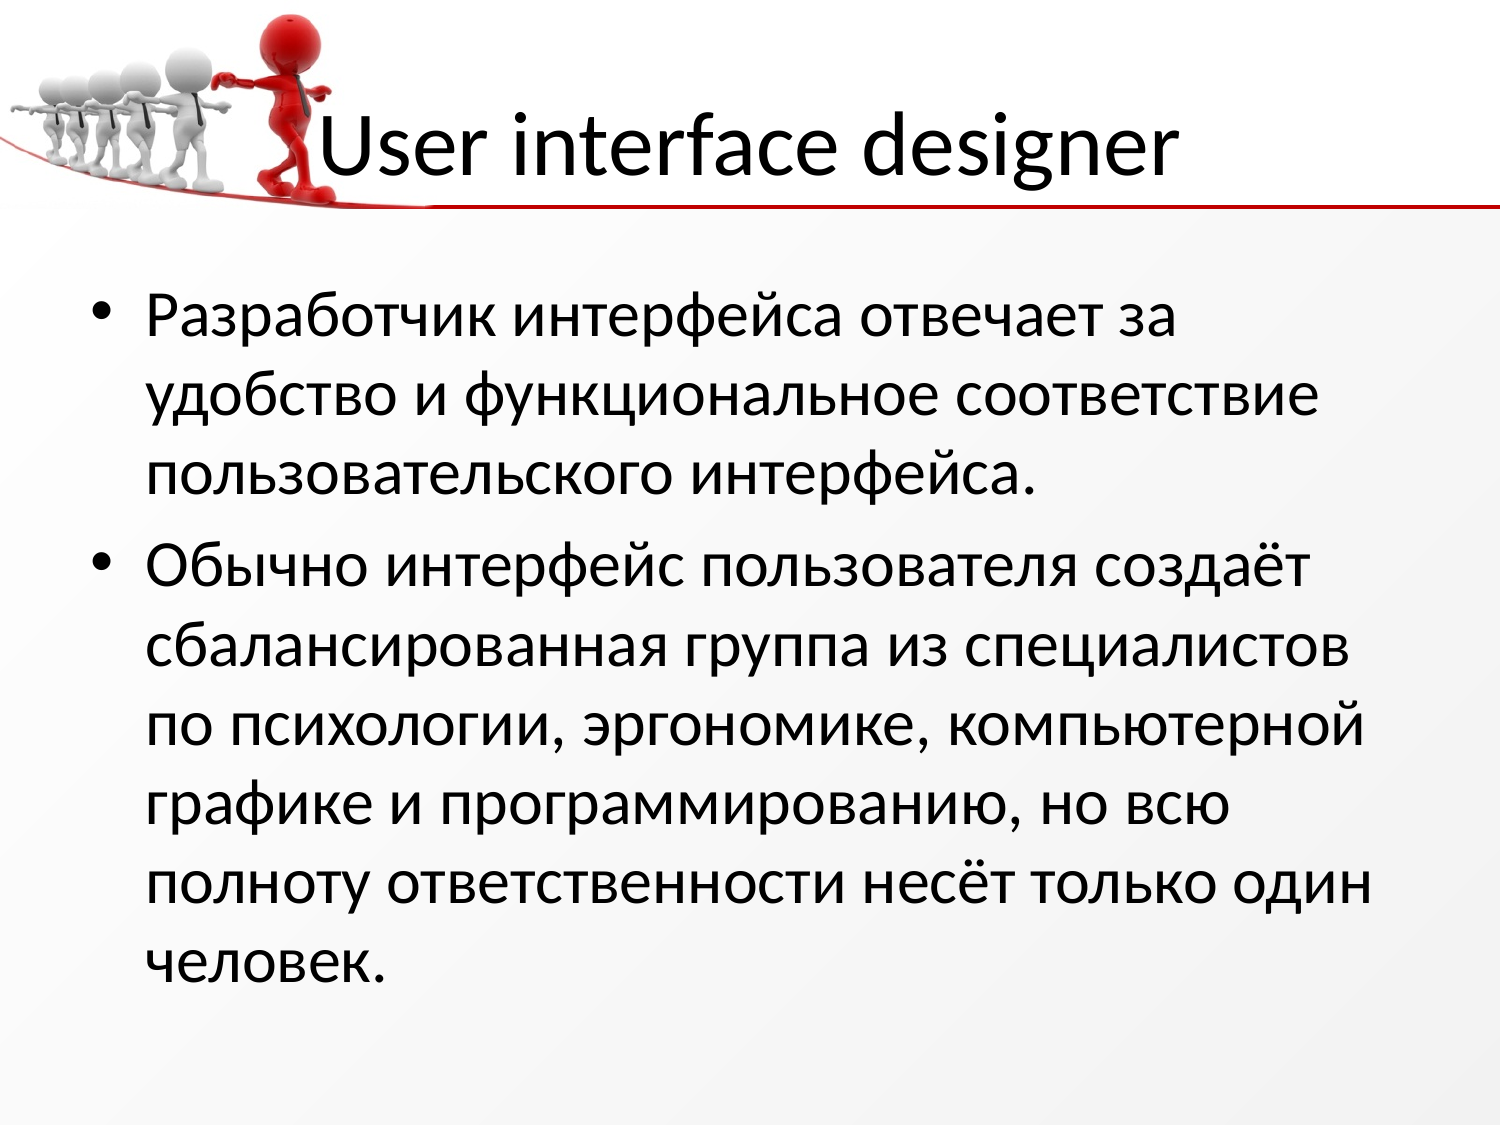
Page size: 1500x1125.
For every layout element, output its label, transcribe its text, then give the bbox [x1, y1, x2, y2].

list Разработчик интерфейса отвечает за удобство и функциональное соответствие пользовательского интерфейса. Обычно интерфейс пользователя создаёт сбалансированная группа из специалистов по психологии, эргономике, компьютерной графике и программированию, но всю полноту ответственности несёт только один человек. [75, 262, 1425, 1005]
picture [0, 0, 437, 209]
title User interface designer [75, 45, 1425, 233]
